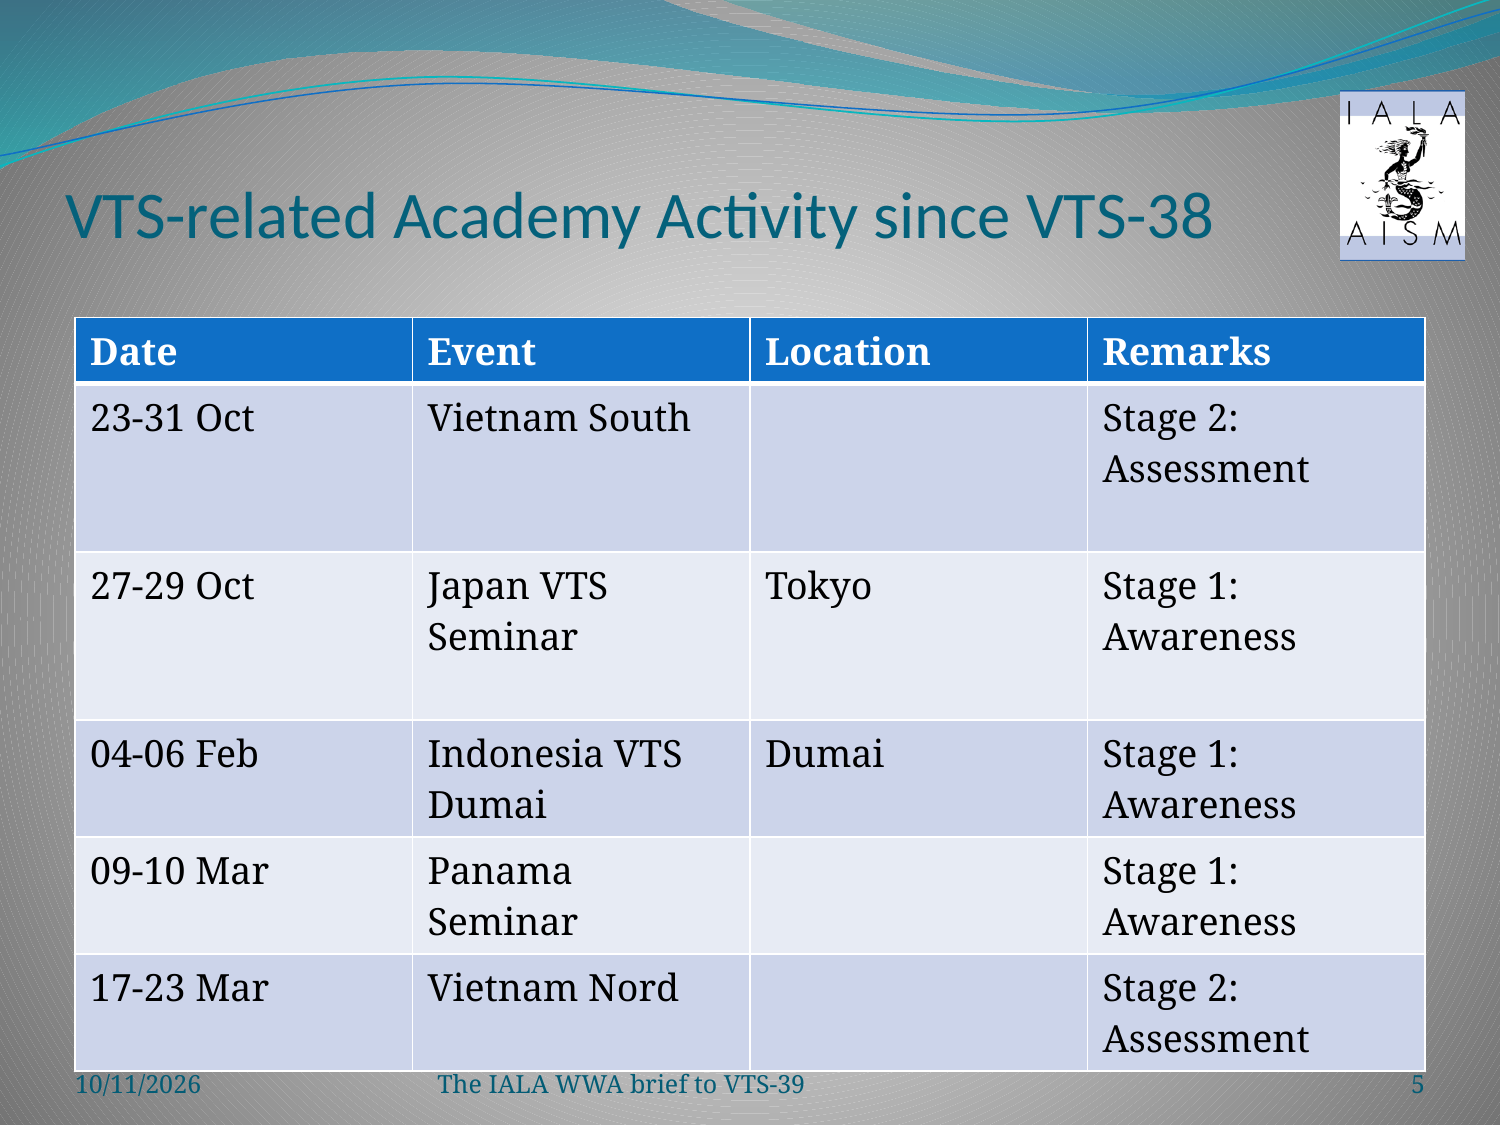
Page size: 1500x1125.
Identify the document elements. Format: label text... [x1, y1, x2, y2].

table_cell Vietnam Nord [413, 955, 749, 1070]
table_cell 17-23 Mar [76, 955, 412, 1070]
table_cell [751, 955, 1087, 1070]
table_cell 09-10 Mar [76, 838, 412, 953]
title VTS-related Academy Activity since VTS-38 [64, 125, 1306, 252]
footer The IALA WWA brief to VTS-39 [437, 1072, 988, 1103]
table_cell Stage 1: Awareness [1088, 838, 1424, 953]
table_cell [751, 386, 1087, 551]
table_cell Japan VTS Seminar [413, 553, 749, 719]
table_cell Vietnam South [413, 386, 749, 551]
table_header Date [76, 318, 412, 381]
table_cell Panama Seminar [413, 838, 749, 953]
table_header Event [413, 318, 749, 381]
table_cell Tokyo [751, 553, 1087, 719]
table_cell Stage 1: Awareness [1088, 553, 1424, 719]
table_cell 27-29 Oct [76, 553, 412, 719]
slide_number 5 [1299, 1072, 1425, 1103]
table_cell Stage 2: Assessment [1088, 386, 1424, 551]
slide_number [75, 1072, 425, 1103]
table_cell Stage 1: Awareness [1088, 721, 1424, 836]
table_cell Stage 2: Assessment [1088, 955, 1424, 1070]
table_cell [751, 838, 1087, 953]
table_cell Indonesia VTS Dumai [413, 721, 749, 836]
table_cell 23-31 Oct [76, 386, 412, 551]
table_cell Dumai [751, 721, 1087, 836]
table_header Location [751, 318, 1087, 381]
table_cell 04-06 Feb [76, 721, 412, 836]
table_header Remarks [1088, 318, 1424, 381]
picture [1340, 90, 1465, 261]
